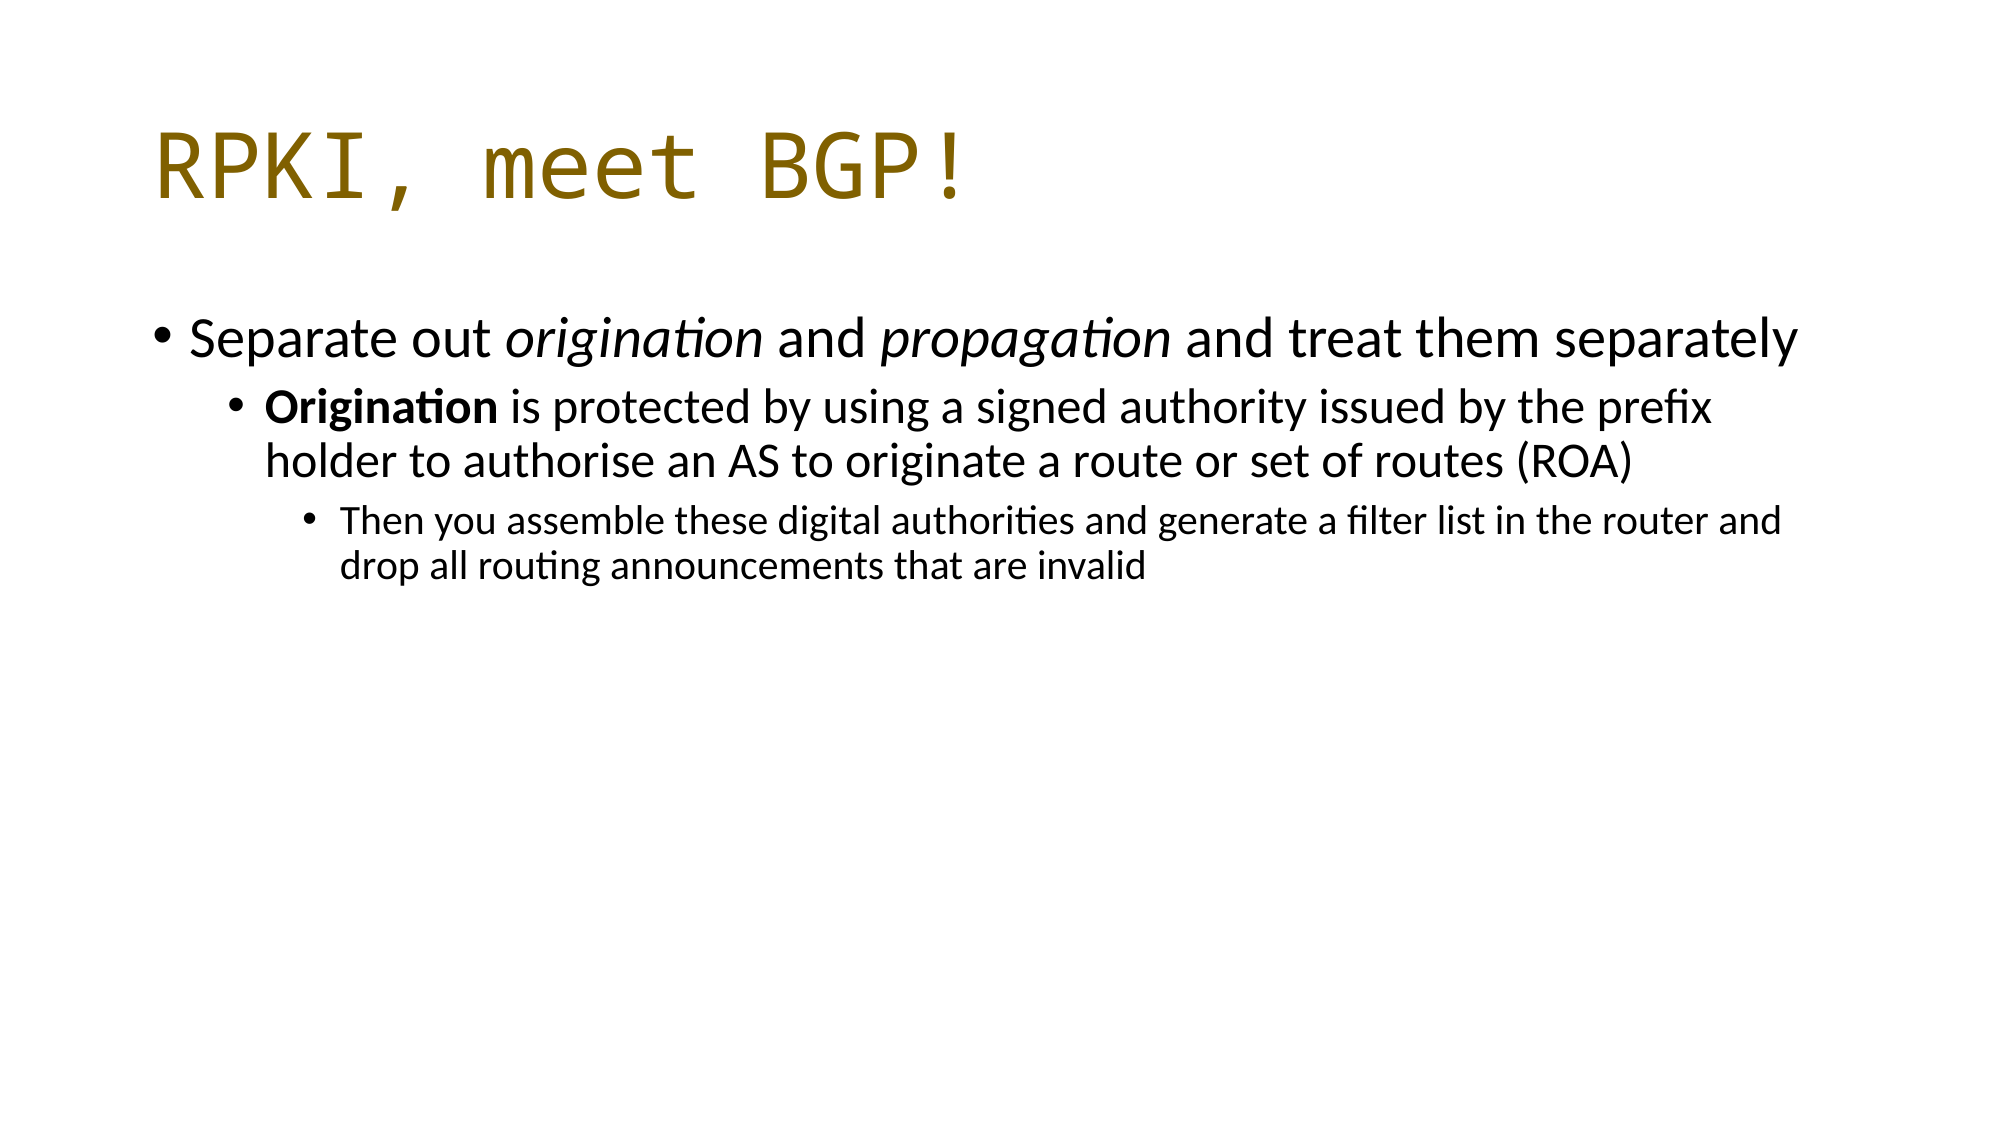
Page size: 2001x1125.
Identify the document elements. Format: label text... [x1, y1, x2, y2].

title RPKI, meet BGP! [137, 59, 1863, 278]
list Separate out origination and propagation and treat them separately Origination is protected by using a signed authority issued by the prefix holder to authorise an AS to originate a route or set of routes (ROA) Then you assemble these digital authorities and generate a filter list in the router and drop all routing announcements that are invalid [137, 299, 1863, 1014]
